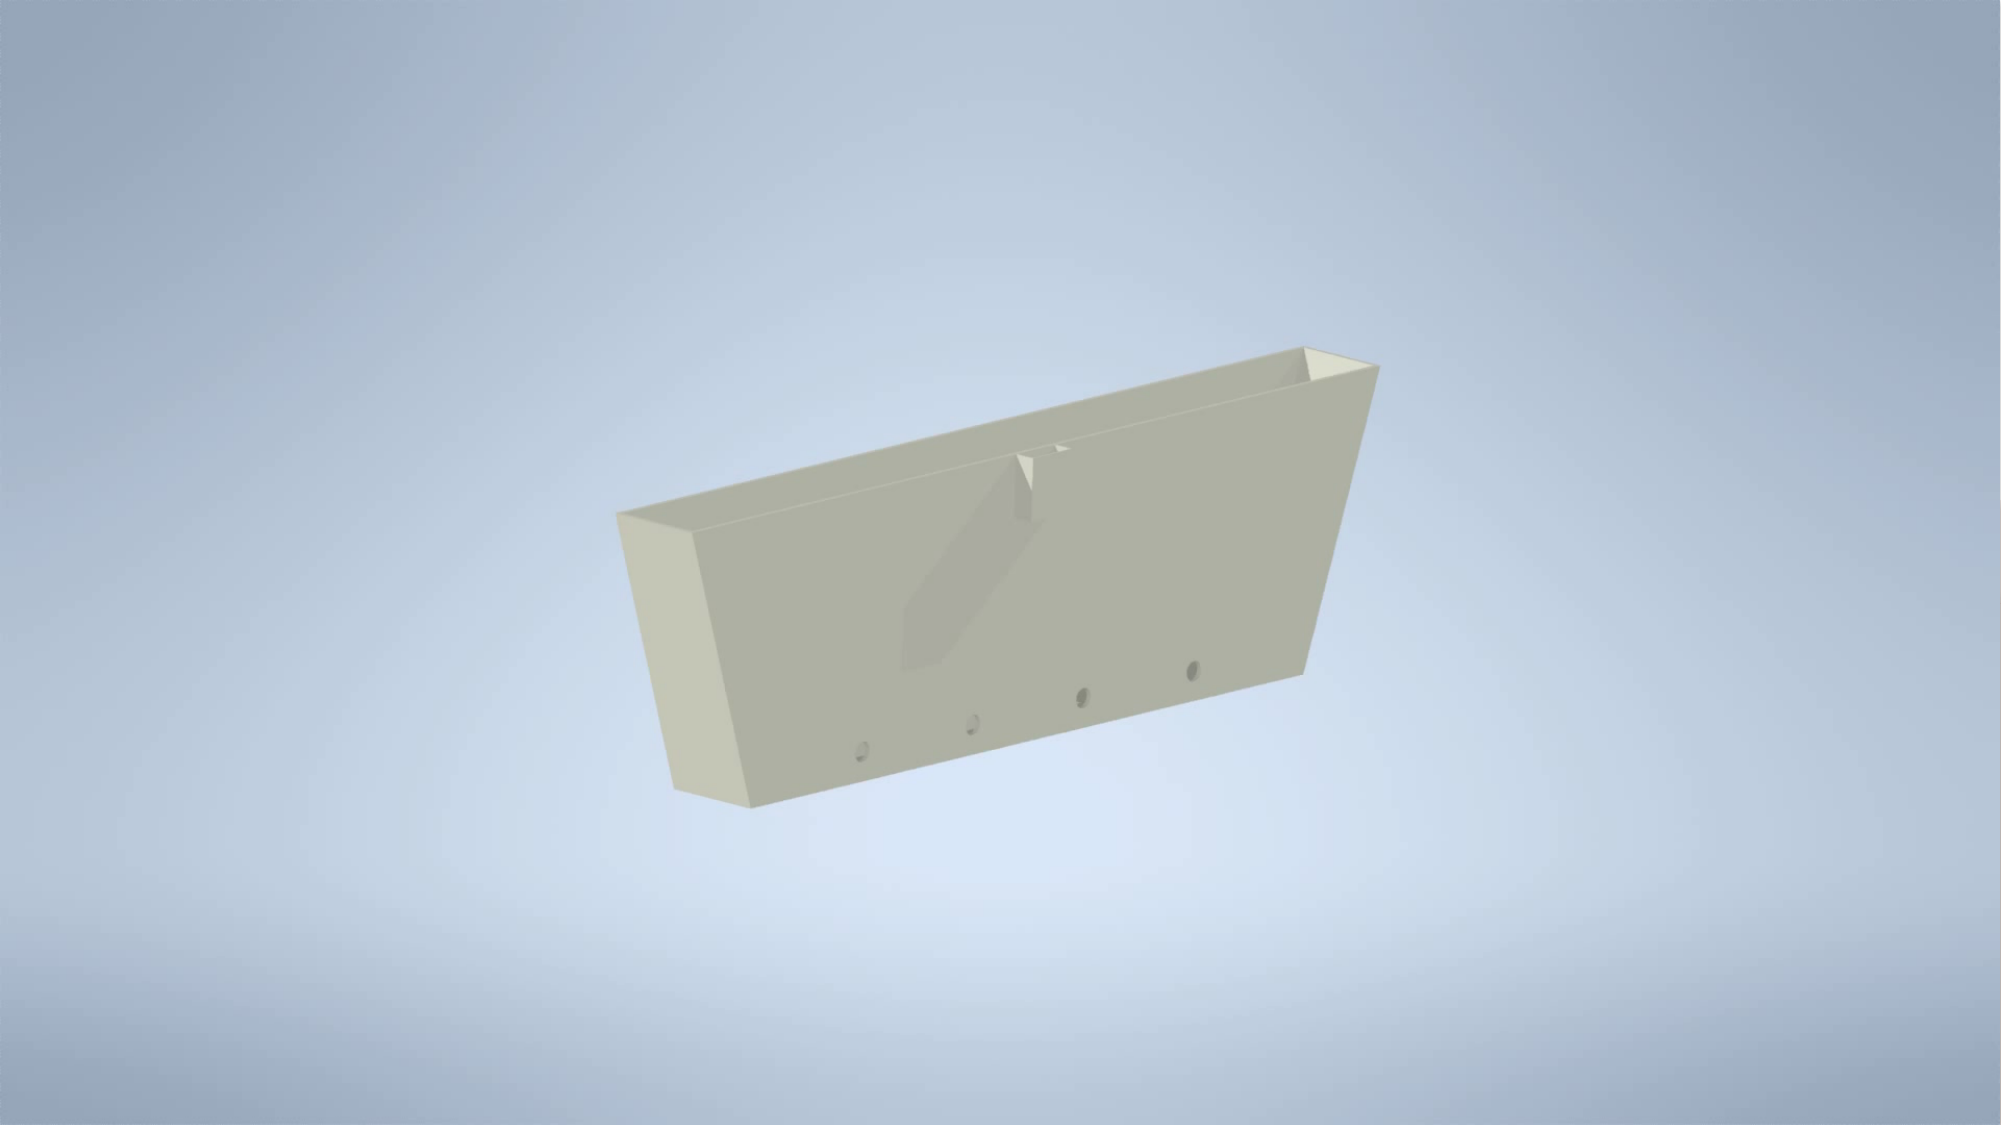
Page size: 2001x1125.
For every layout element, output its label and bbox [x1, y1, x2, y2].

list [0, 0, 2000, 1125]
